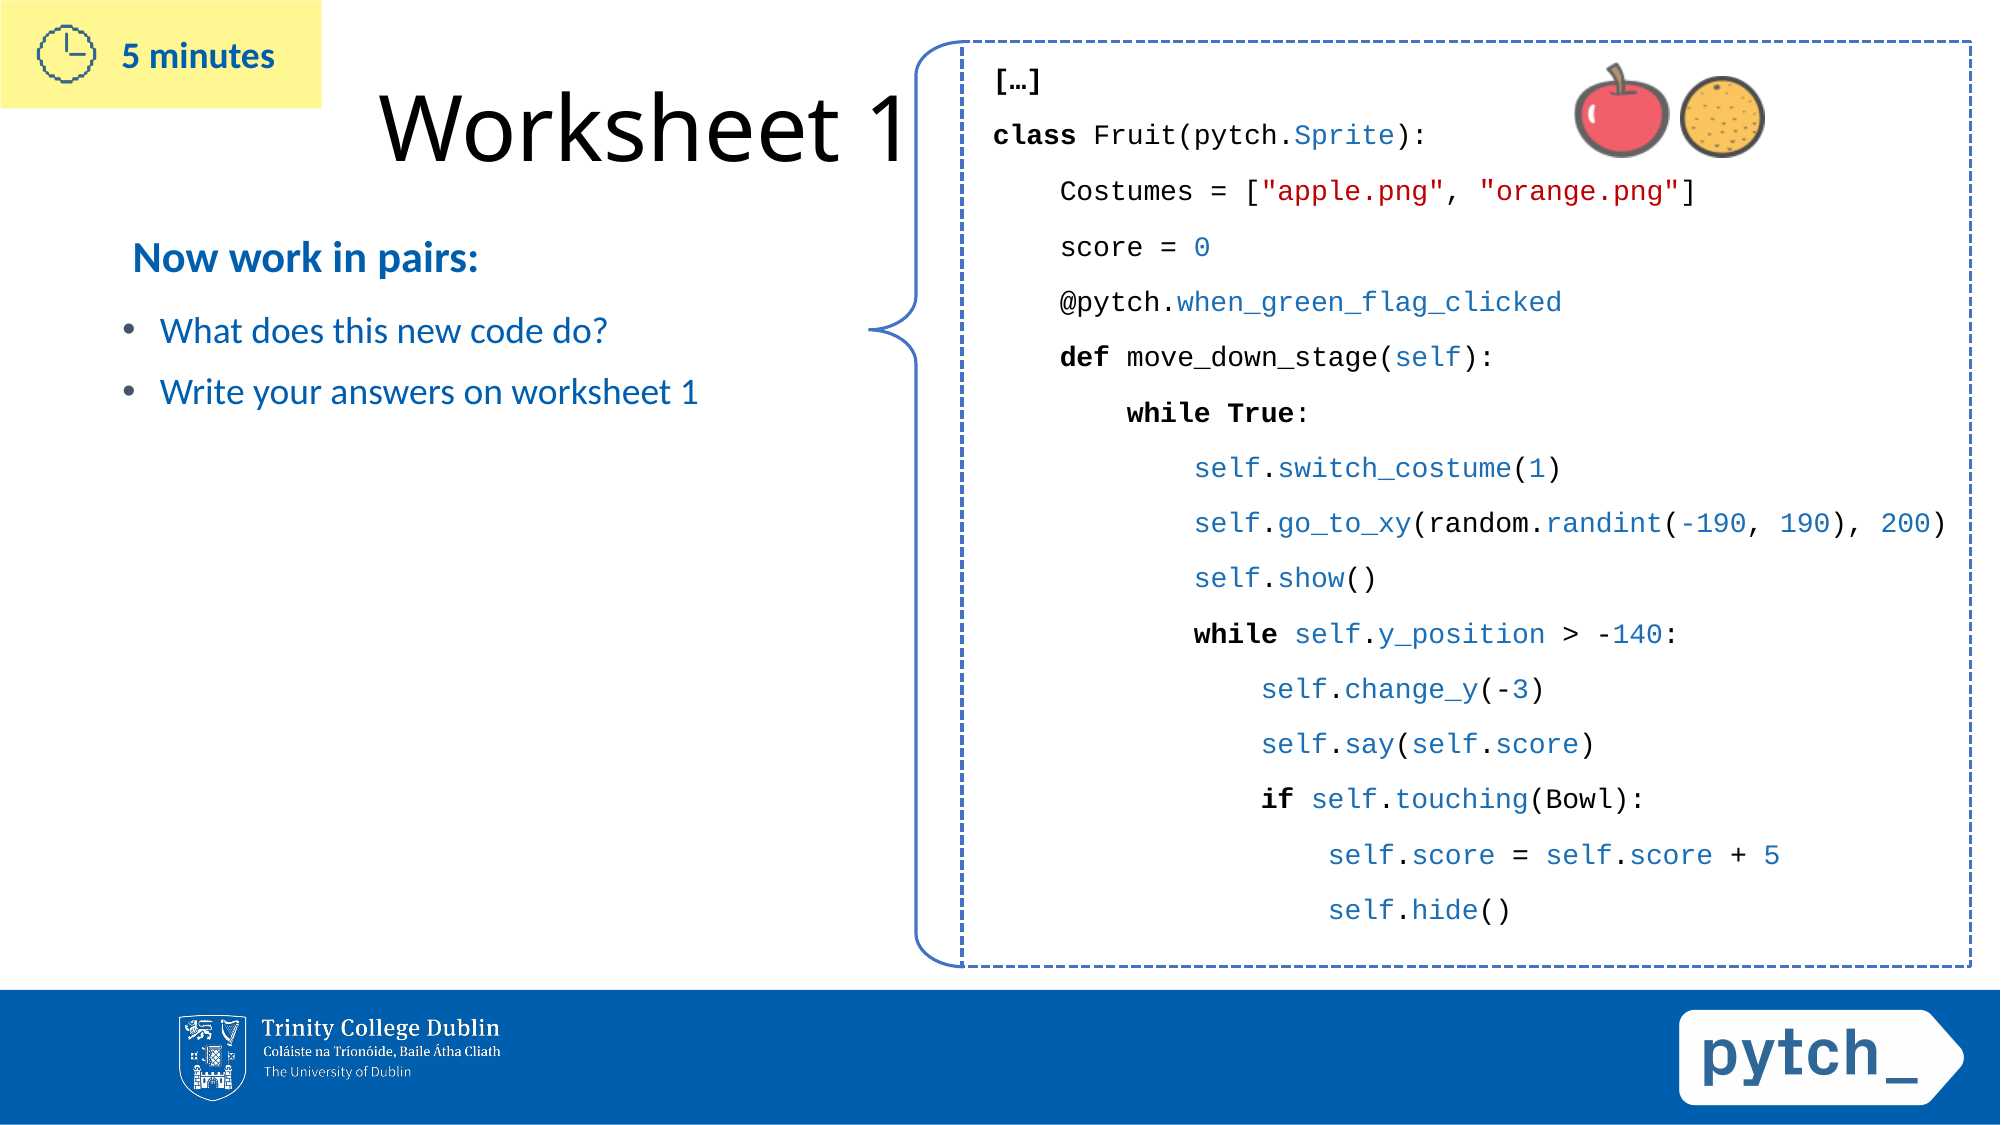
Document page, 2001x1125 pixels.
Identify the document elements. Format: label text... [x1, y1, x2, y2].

picture [1590, 894, 2001, 1125]
picture [1680, 76, 1765, 158]
list What does this new code do? Write your answers on worksheet 1 [107, 303, 856, 487]
picture [178, 1014, 502, 1102]
list […] class Fruit(pytch.Sprite): Costumes = ["apple.png", "orange.png"] score = 0 @pytch.when_green_flag_clicked def move_down_stage(self): while True: self.switch_costume(1) self.go_to_xy(random.randint(-190, 190), 200) self.show() while self.y_position > -140: self.change_y(-3) self.say(self.score) if self.touching(Bowl): self.score = self.score + 5 self.hide() [977, 57, 1986, 988]
title Worksheet 1 [363, 54, 923, 210]
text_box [0, 0, 322, 109]
text_box Now work in pairs: [117, 227, 914, 411]
text_box [868, 40, 964, 969]
text_box [962, 41, 1971, 967]
picture [1574, 62, 1670, 158]
